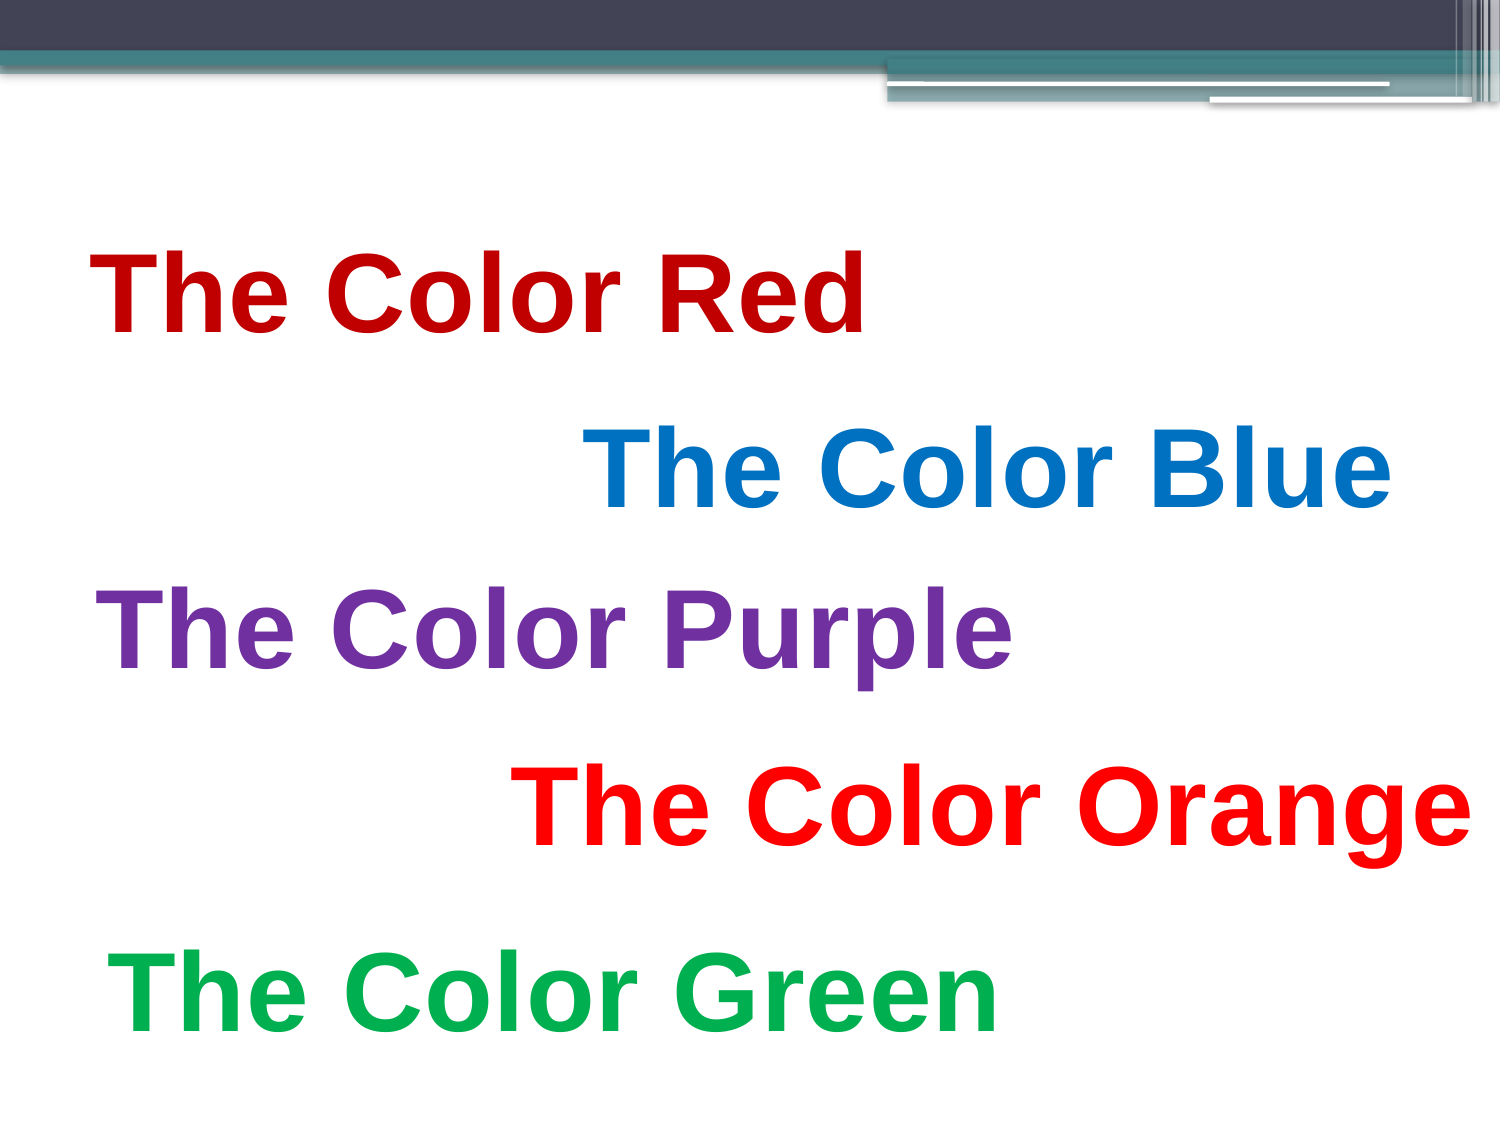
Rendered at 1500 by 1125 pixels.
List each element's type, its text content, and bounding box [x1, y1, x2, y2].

text_box The Color Red [74, 212, 887, 363]
text_box The Color Orange [494, 724, 1492, 875]
text_box The Color Blue [566, 387, 1411, 538]
text_box The Color Green [92, 910, 1019, 1061]
text_box The Color Purple [79, 548, 1033, 699]
